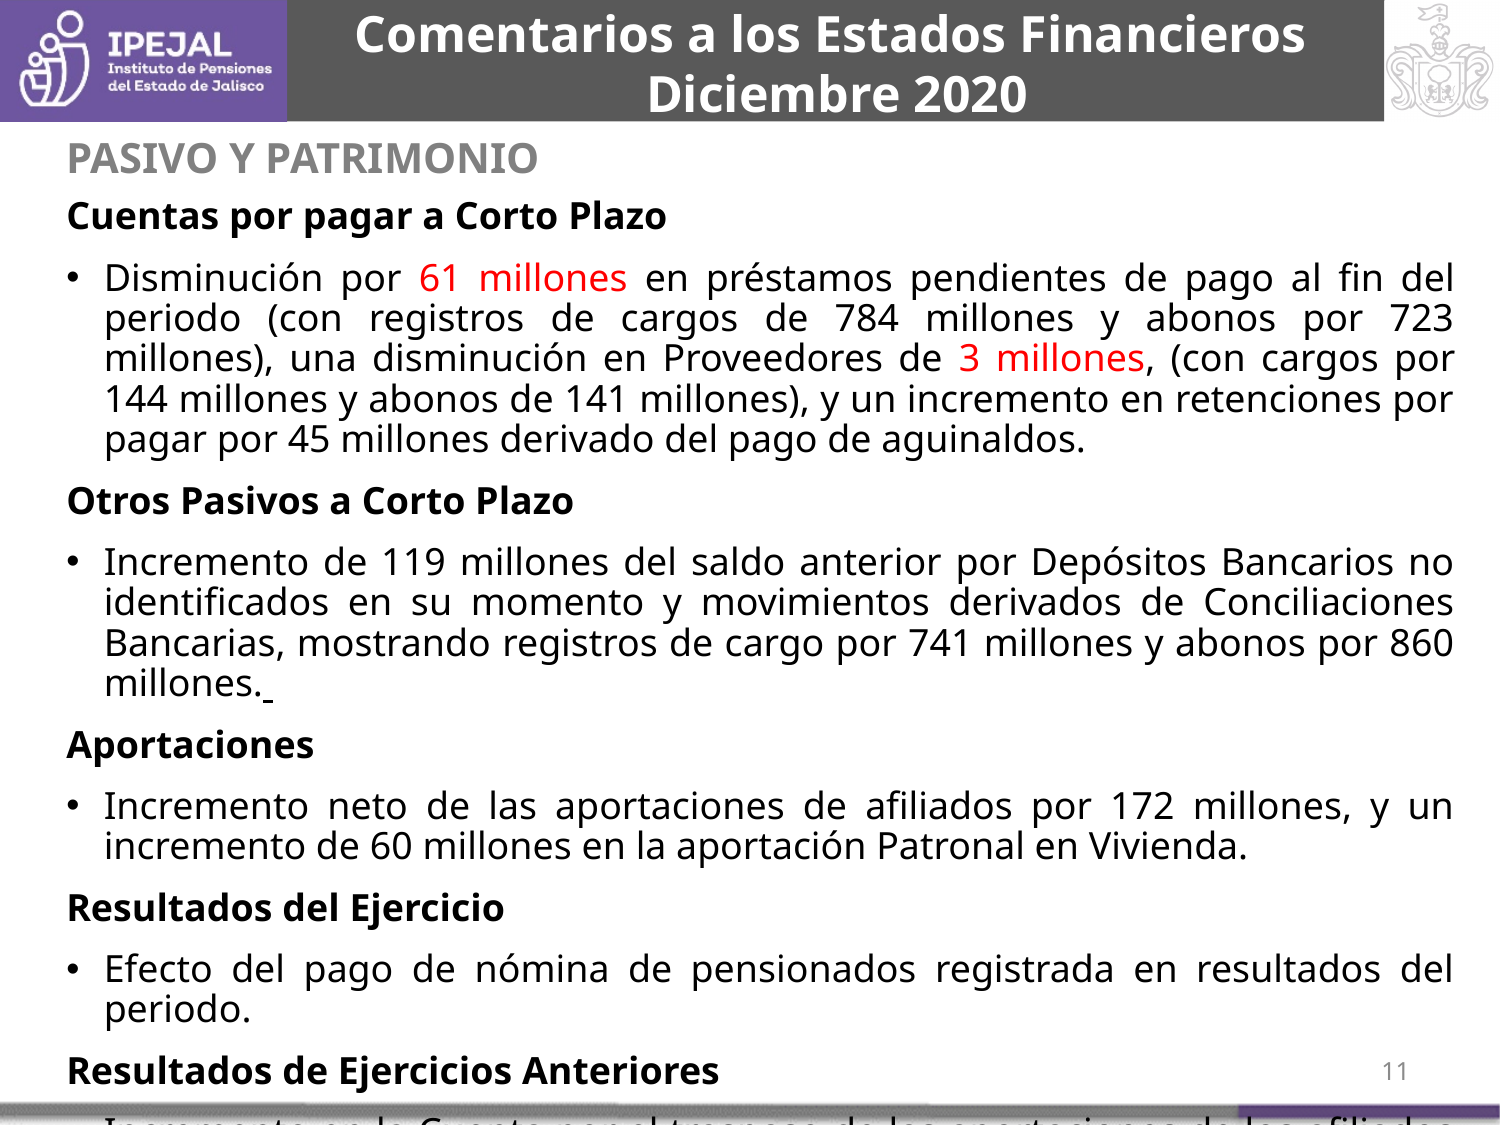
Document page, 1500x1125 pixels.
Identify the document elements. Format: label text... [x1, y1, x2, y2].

slide_number 10 [1074, 1042, 1425, 1103]
text_box PASIVO Y PATRIMONIO [51, 124, 657, 189]
picture [0, 0, 283, 122]
text_box Comentarios a los Estados Financieros Diciembre 2020 [283, 0, 1378, 131]
picture [0, 1096, 1500, 1125]
text_box Cuentas por pagar a Corto Plazo Disminución por 61 millones en préstamos pendientes de pago al fin del periodo (con registros de cargos de 784 millones y abonos por 723 millones), una disminución en Proveedores de 3 millones, (con cargos por 144 millones y abonos de 141 millones), y un incremento en retenciones por pagar por 45 millones derivado del pago de aguinaldos. Otros Pasivos a Corto Plazo Incremento de 119 millones del saldo anterior por Depósitos Bancarios no identificados en su momento y movimientos derivados de Conciliaciones Bancarias, mostrando registros de cargo por 741 millones y abonos por 860 millones. Aportaciones Incremento neto de las aportaciones de afiliados por 172 millones, y un incremento de 60 millones en la aportación Patronal en Vivienda. Resultados del Ejercicio Efecto del pago de nómina de pensionados registrada en resultados del periodo. Resultados de Ejercicios Anteriores Incremento en la Cuenta por el traspaso de las aportaciones de los afiliados al obtener su pensión. [51, 189, 1471, 1001]
